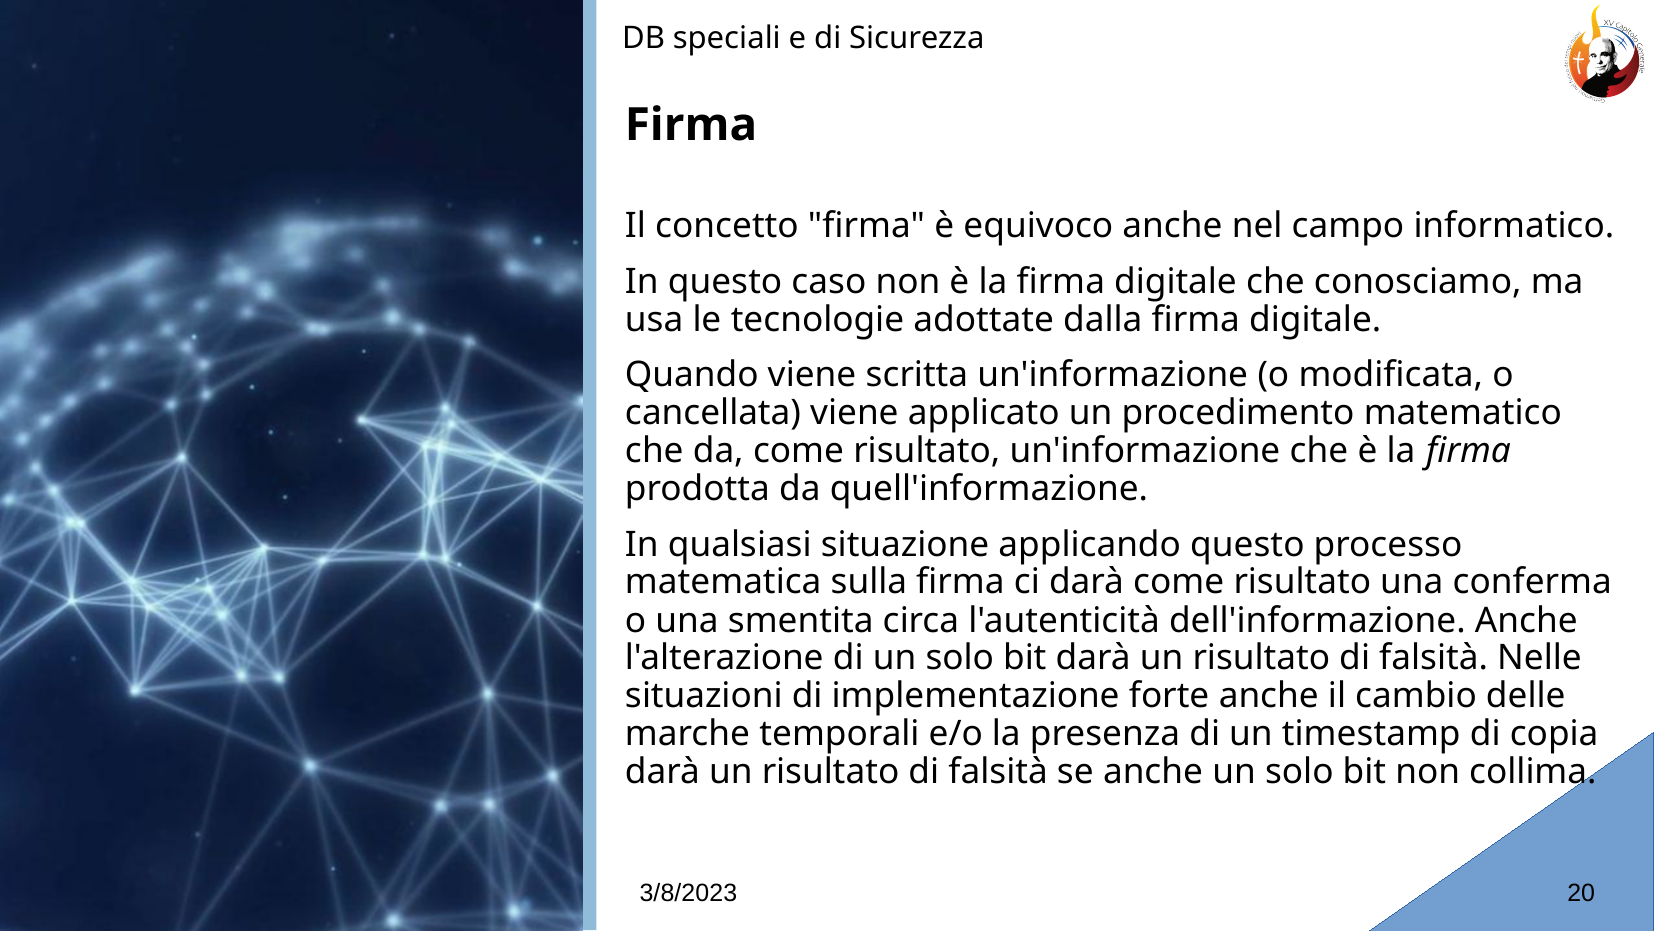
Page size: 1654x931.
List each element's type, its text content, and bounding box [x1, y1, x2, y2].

text_box DB speciali e di Sicurezza [607, 9, 1340, 63]
picture [0, 0, 583, 931]
title Firma [624, 94, 1621, 207]
picture [1563, 4, 1646, 103]
list Il concetto "firma" è equivoco anche nel campo informatico. In questo caso non è la firma digitale che conosciamo, ma usa le tecnologie adottate dalla firma digitale. Quando viene scritta un'informazione (o modificata, o cancellata) viene applicato un procedimento matematico che da, come risultato, un'informazione che è la firma prodotta da quell'informazione. In qualsiasi situazione applicando questo processo matematica sulla firma ci darà come risultato una conferma o una smentita circa l'autenticità dell'informazione. Anche l'alterazione di un solo bit darà un risultato di falsità. Nelle situazioni di implementazione forte anche il cambio delle marche temporali e/o la presenza di un timestamp di copia darà un risultato di falsità se anche un solo bit non collima. [624, 207, 1621, 839]
